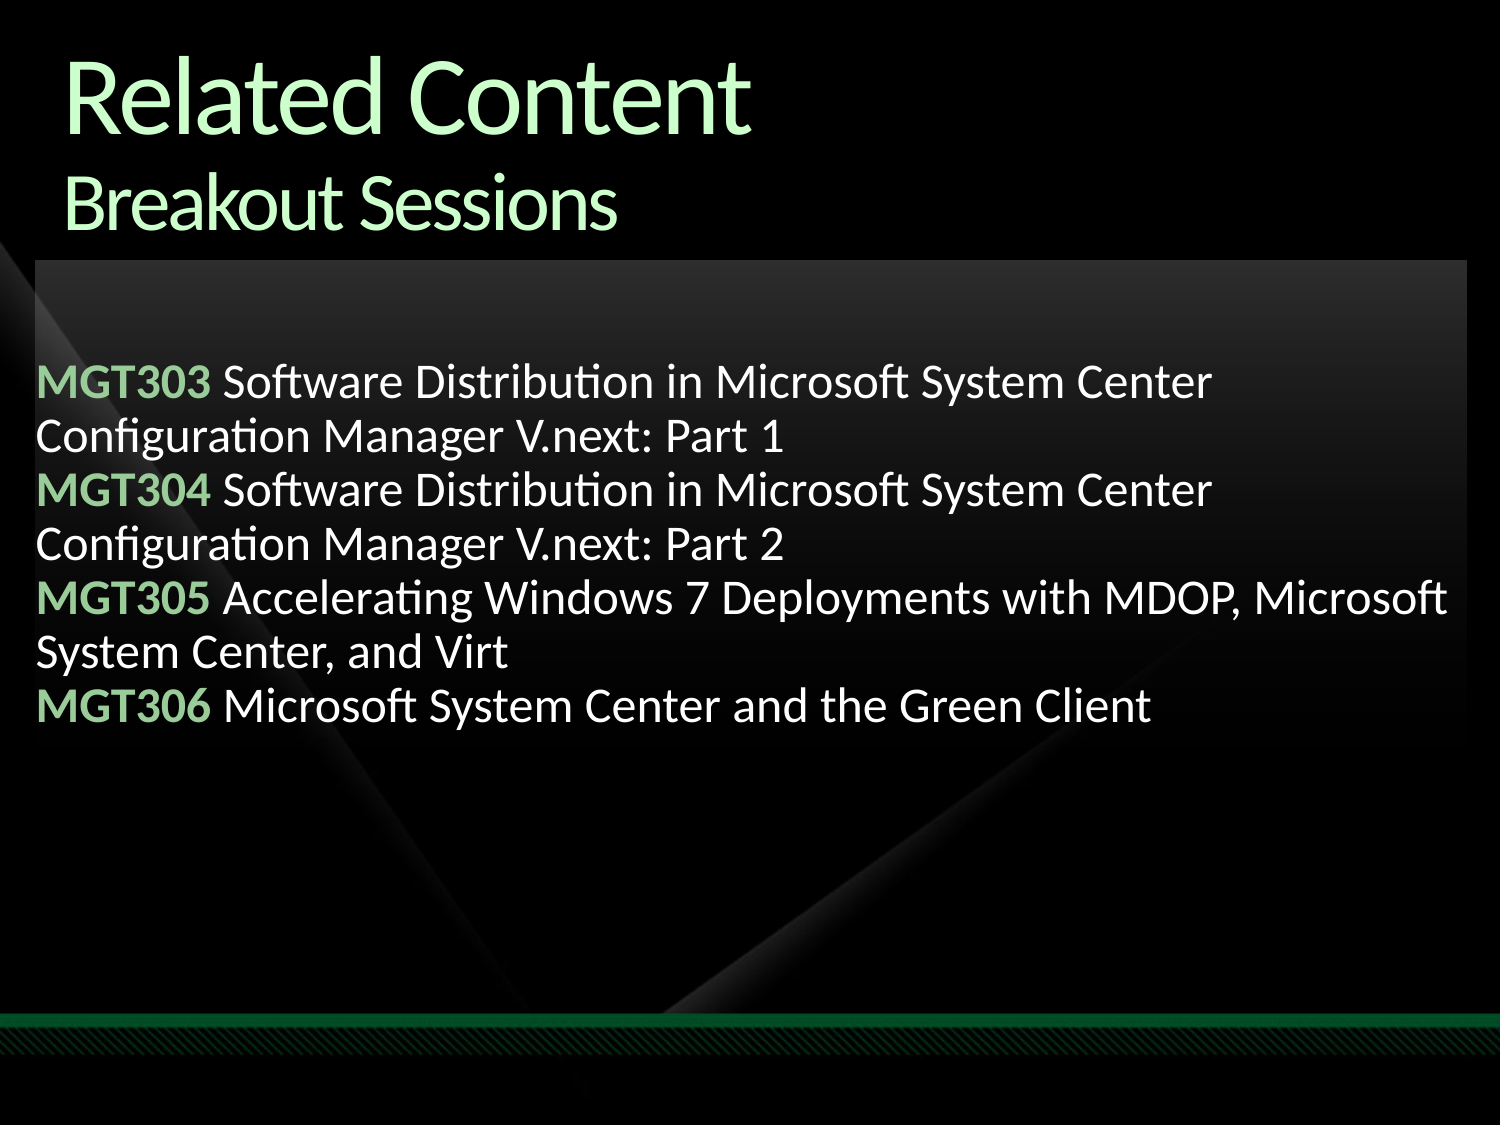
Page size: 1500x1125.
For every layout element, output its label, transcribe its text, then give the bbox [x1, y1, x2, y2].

list MGT303 Software Distribution in Microsoft System Center Configuration Manager V.next: Part 1 MGT304 Software Distribution in Microsoft System Center Configuration Manager V.next: Part 2 MGT305 Accelerating Windows 7 Deployments with MDOP, Microsoft System Center, and Virt MGT306 Microsoft System Center and the Green Client [35, 260, 1467, 829]
picture [0, 0, 1500, 1125]
title Related Content Breakout Sessions [62, 37, 1437, 251]
